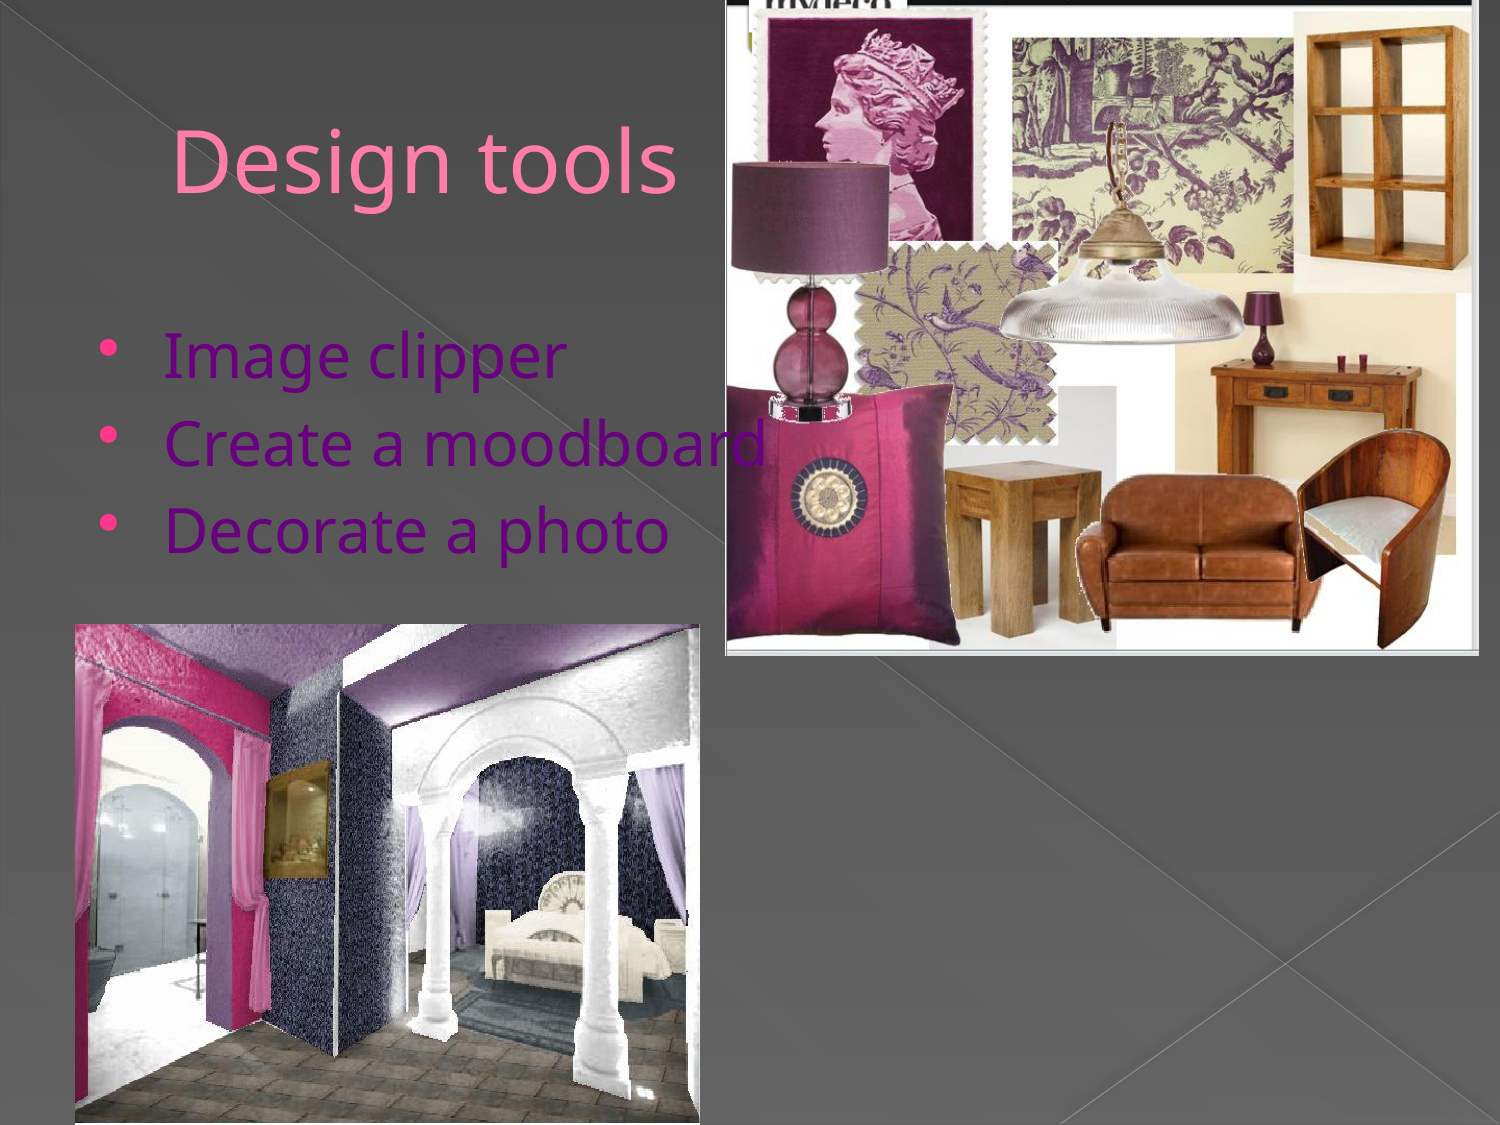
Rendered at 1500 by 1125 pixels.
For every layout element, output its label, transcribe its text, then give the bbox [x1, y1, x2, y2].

list Image clipper Create a moodboard Decorate a photo [75, 308, 988, 688]
picture [724, 0, 1479, 656]
title Design tools [75, 43, 715, 274]
picture [74, 624, 701, 1125]
